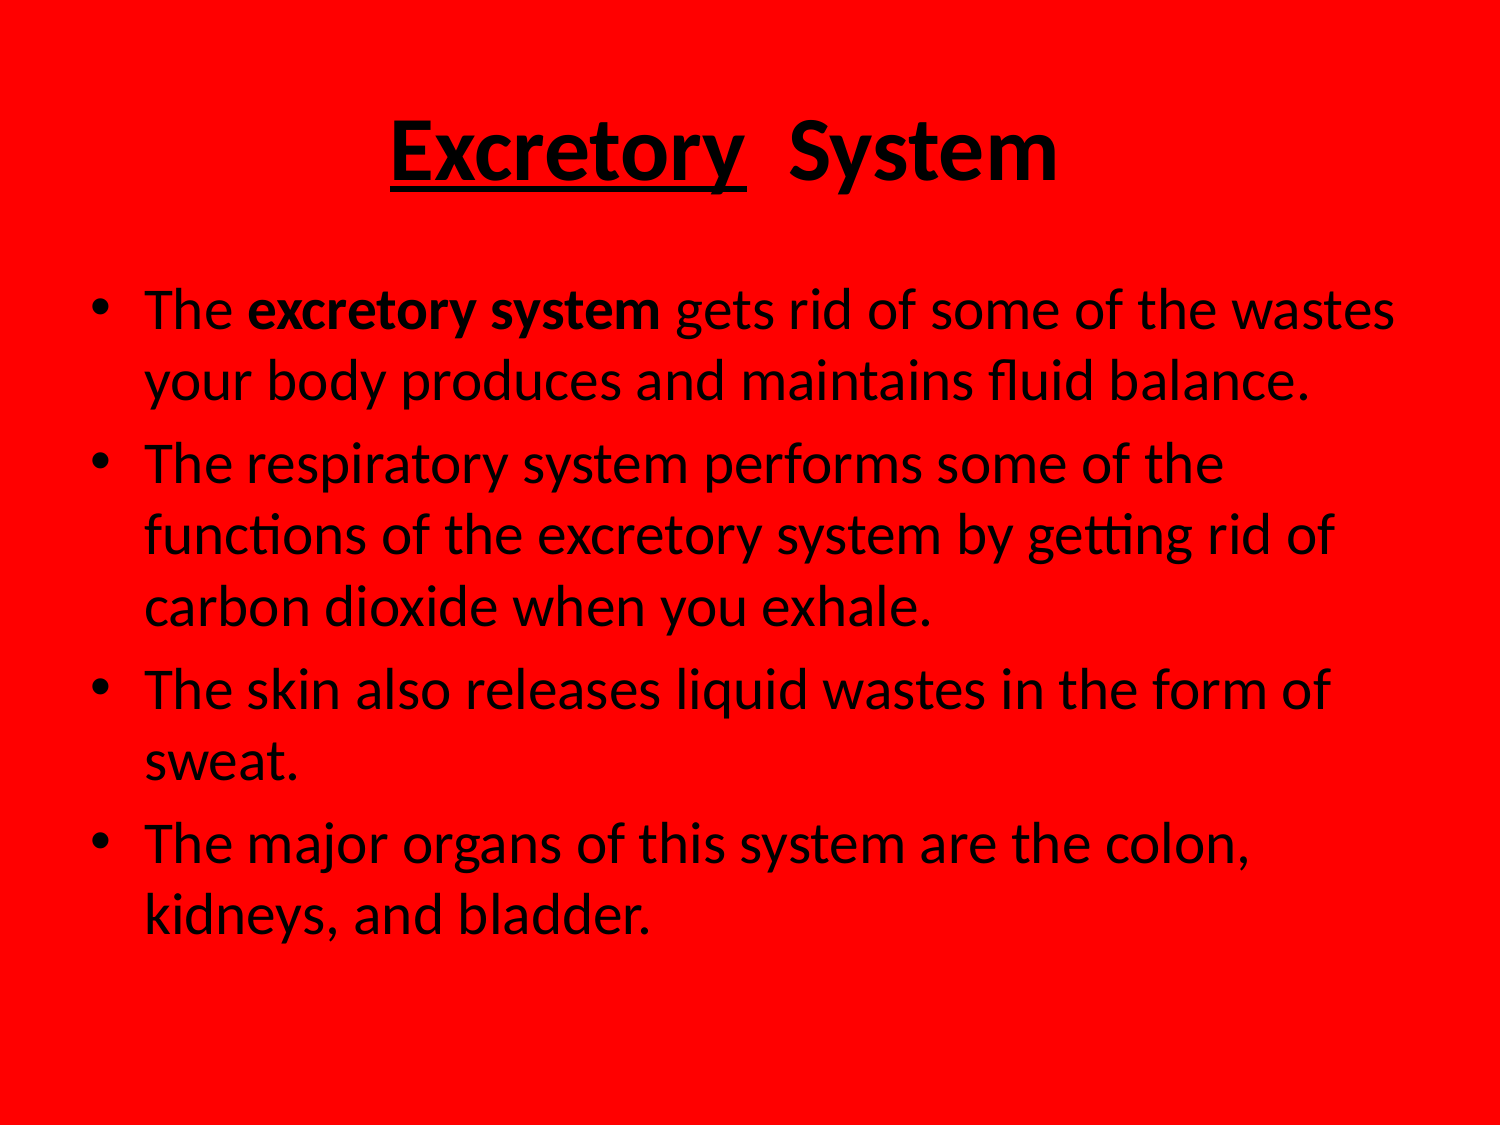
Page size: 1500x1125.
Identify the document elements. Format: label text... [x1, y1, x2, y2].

list The excretory system gets rid of some of the wastes your body produces and maintains fluid balance. The respiratory system performs some of the functions of the excretory system by getting rid of carbon dioxide when you exhale. The skin also releases liquid wastes in the form of sweat. The major organs of this system are the colon, kidneys, and bladder. [75, 262, 1425, 1005]
title Excretory System [50, 50, 1400, 238]
